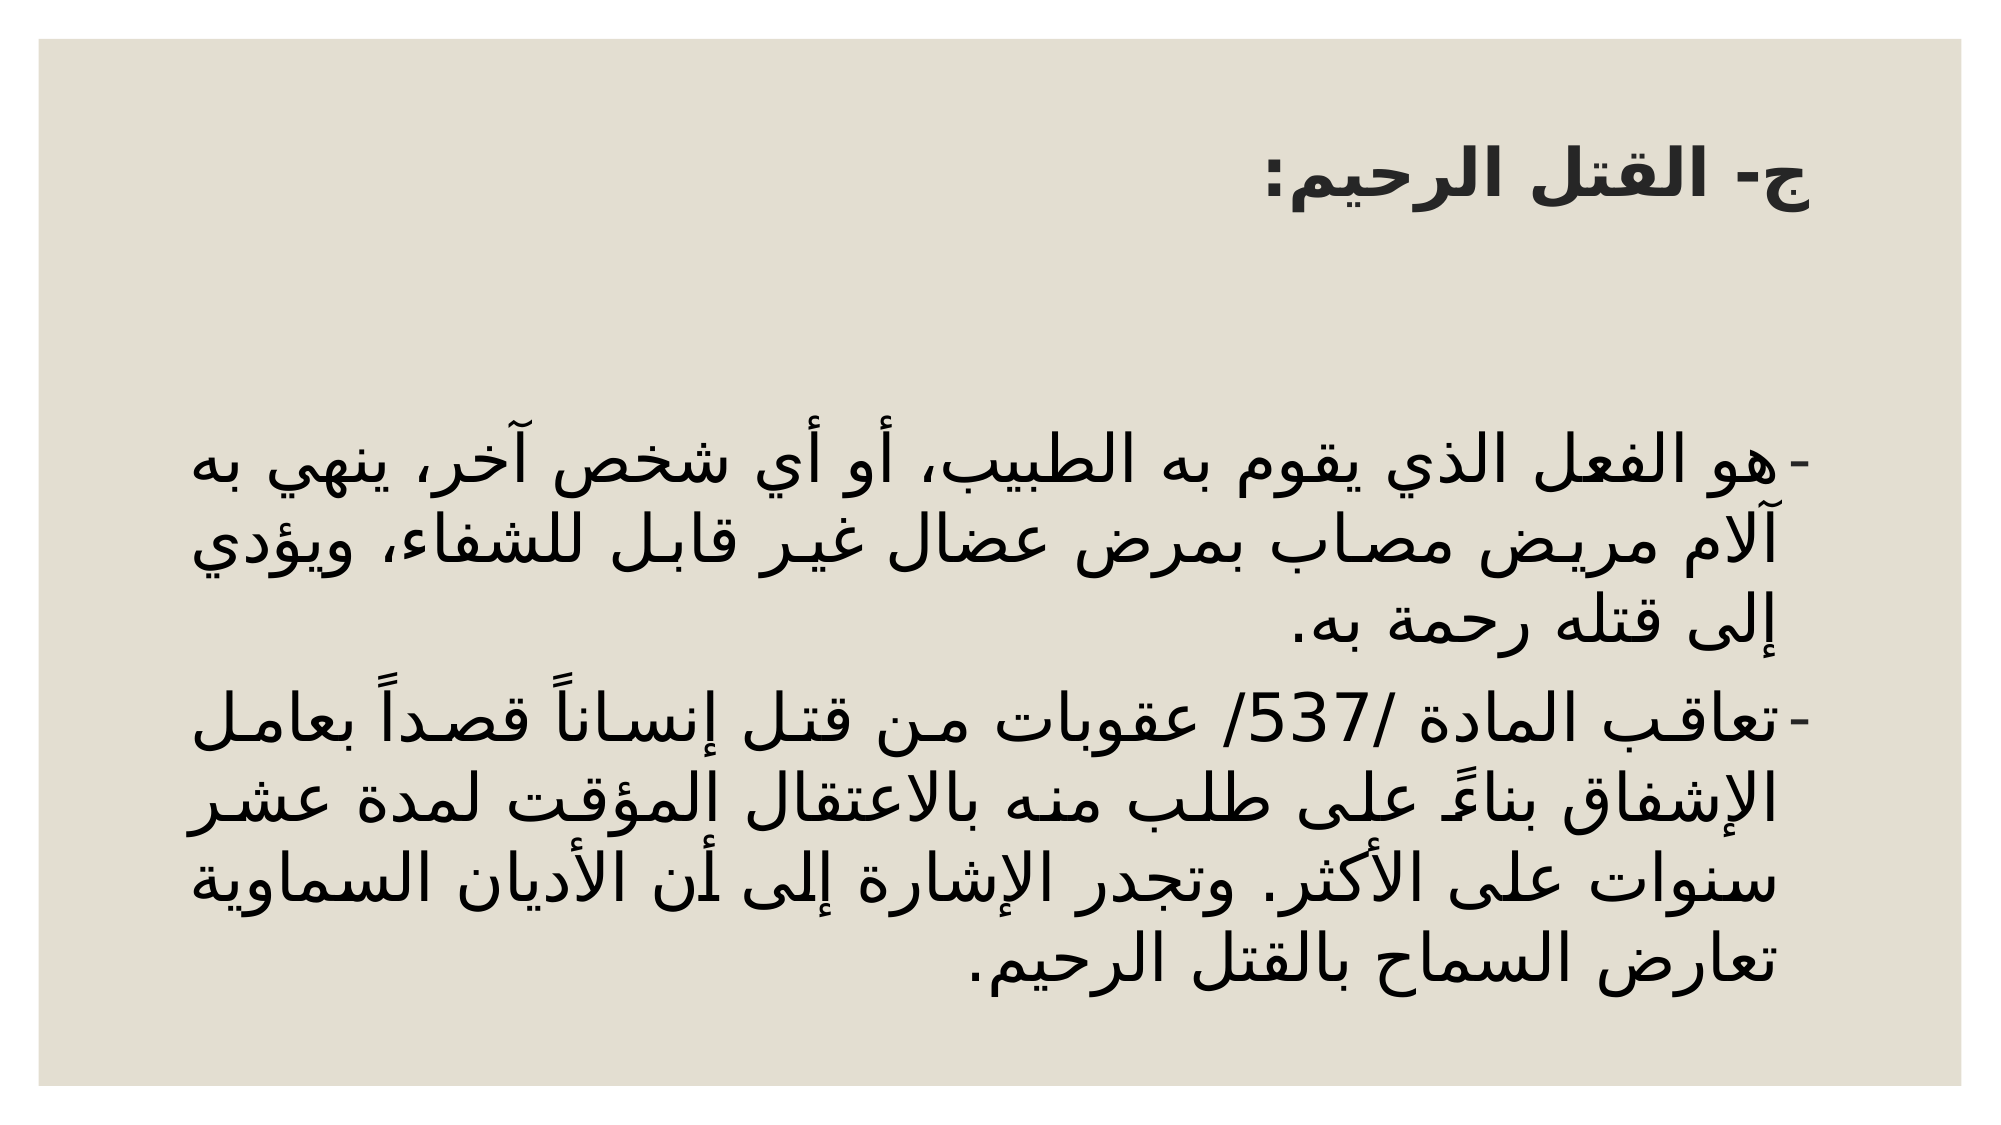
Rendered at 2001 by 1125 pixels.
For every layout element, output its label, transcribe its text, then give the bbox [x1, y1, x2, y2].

list هو الفعل الذي يقوم به الطبيب، أو أي شخص آخر، ينهي به آلام مريض مصاب بمرض عضال غير قابل للشفاء، ويؤدي إلى قتله رحمة به. تعاقب المادة /537/ عقوبات من قتل إنساناً قصداً بعامل الإشفاق بناءً على طلب منه بالاعتقال المؤقت لمدة عشر سنوات على الأكثر. وتجدر الإشارة إلى أن الأديان السماوية تعارض السماح بالقتل الرحيم. [174, 345, 1825, 990]
title ج- القتل الرحيم: [174, 105, 1825, 245]
